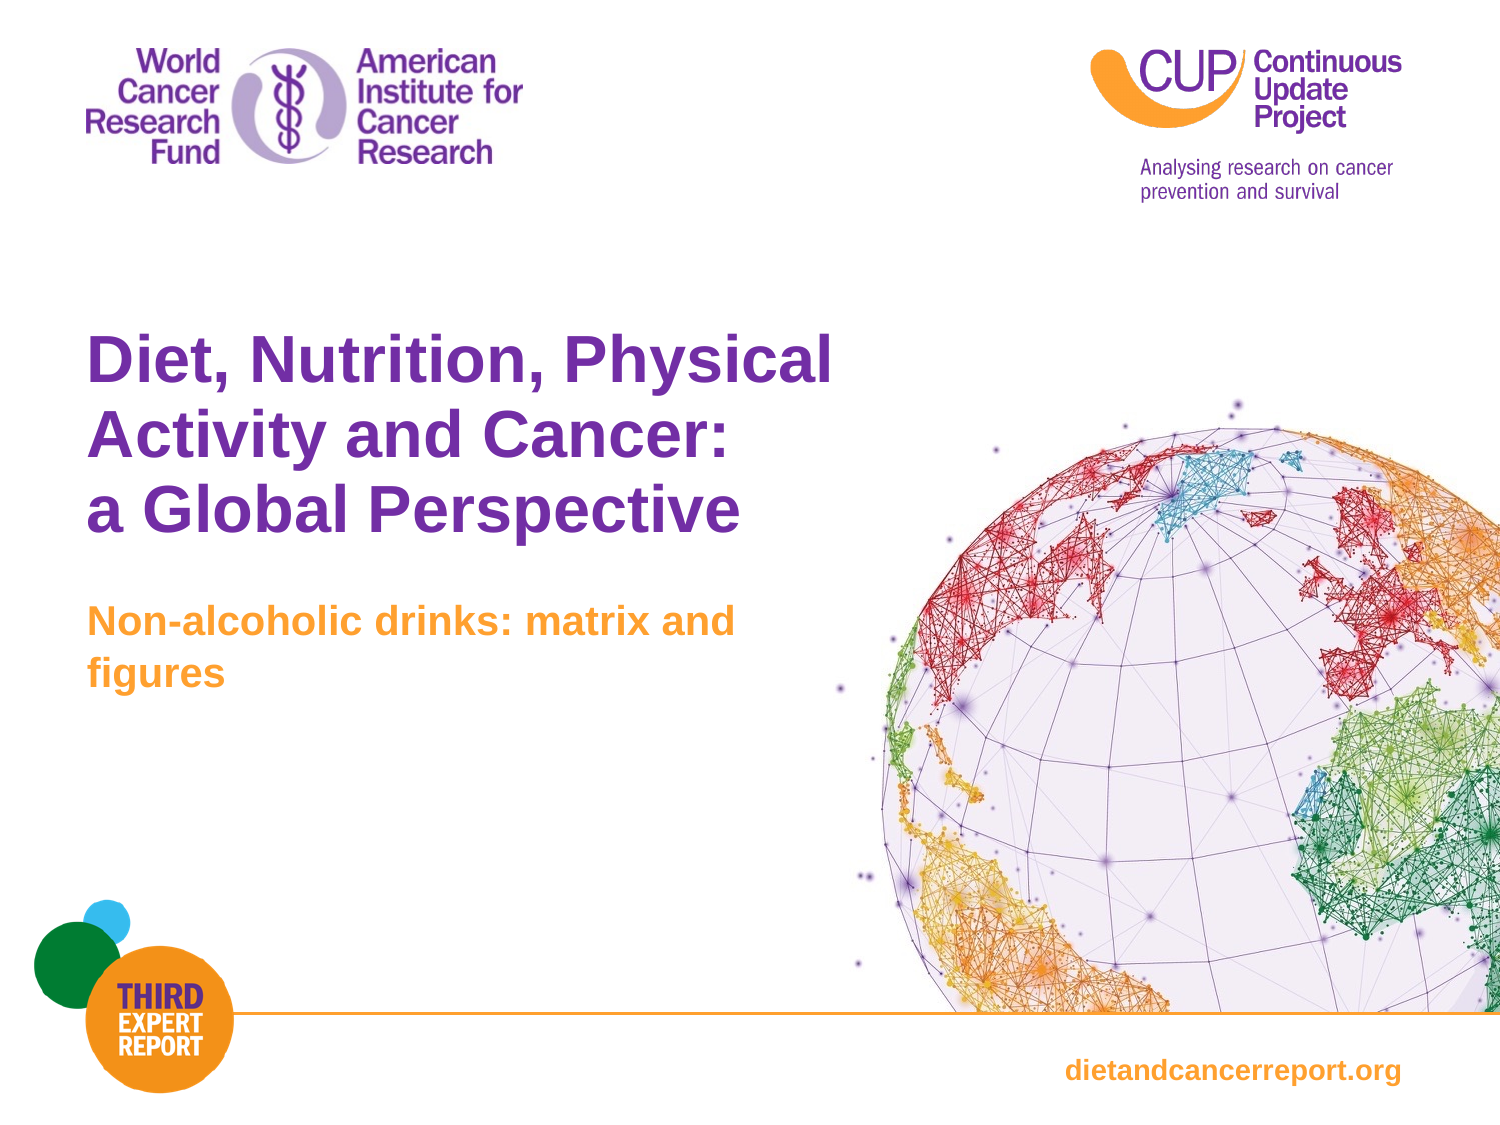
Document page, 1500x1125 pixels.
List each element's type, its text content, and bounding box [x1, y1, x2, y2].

picture [833, 396, 1500, 1012]
list Non-alcoholic drinks: matrix and figures [86, 595, 826, 711]
picture [1089, 48, 1403, 203]
picture [2, 865, 265, 1125]
picture [86, 48, 523, 164]
